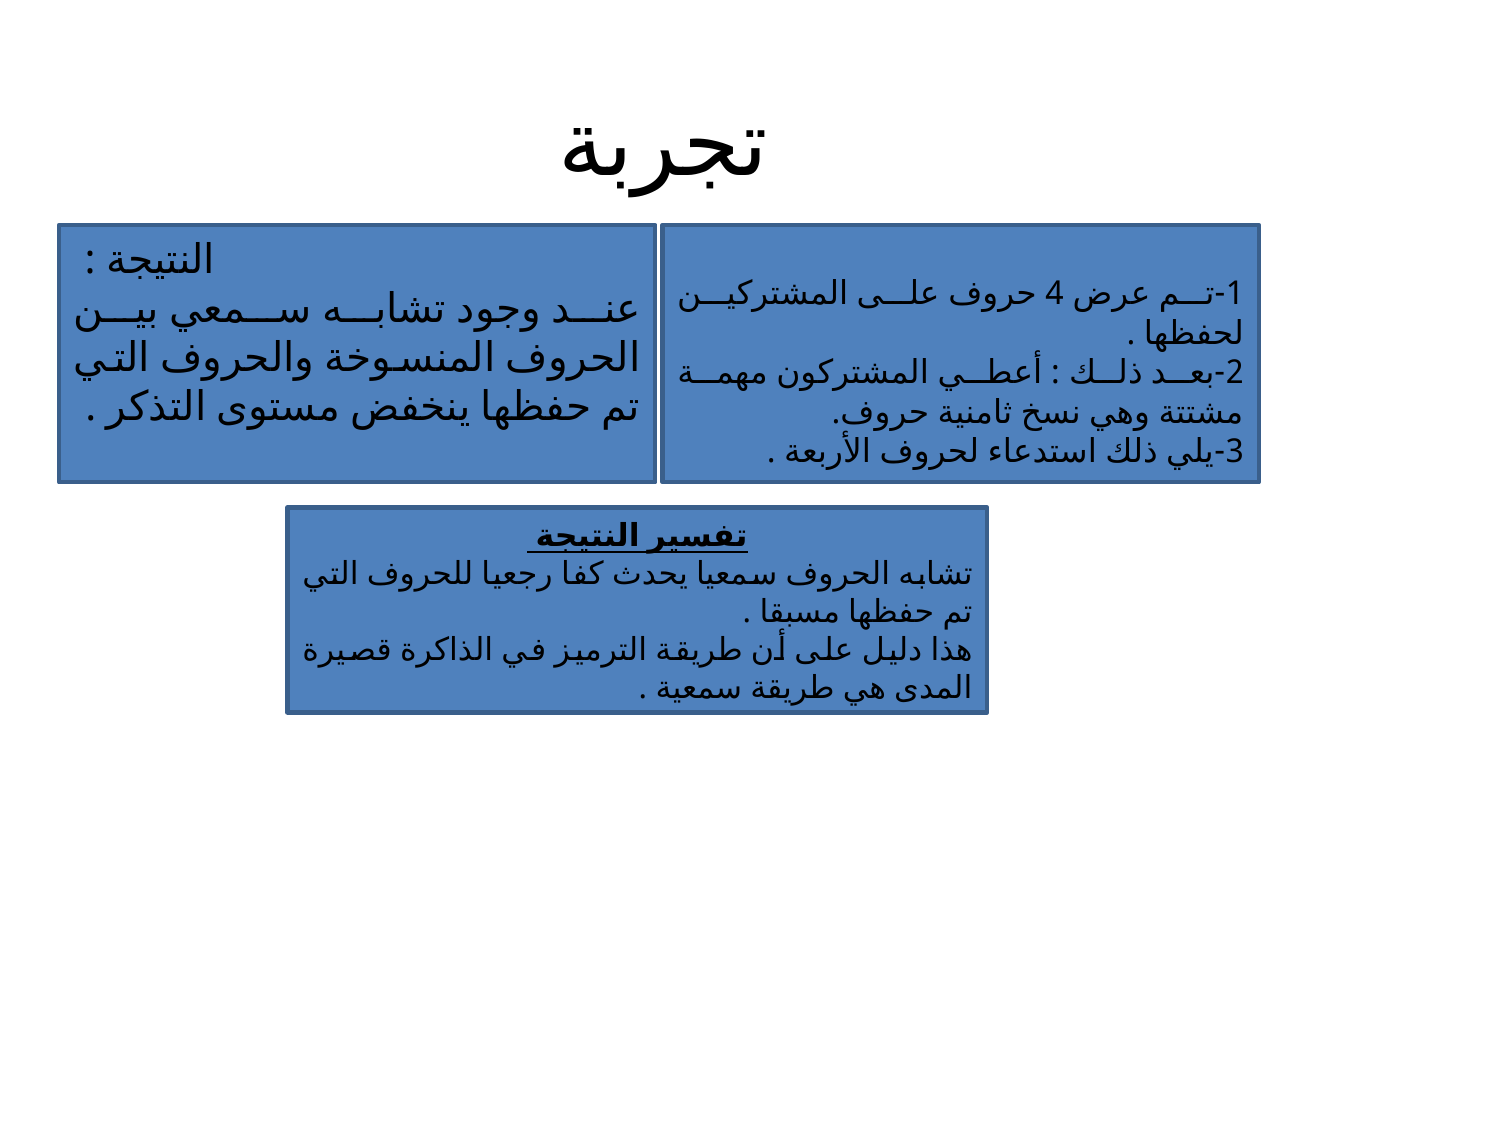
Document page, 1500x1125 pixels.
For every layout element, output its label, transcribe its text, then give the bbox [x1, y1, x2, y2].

text_box 1-تم عرض 4 حروف على المشتركين لحفظها . 2-بعد ذلك : أعطي المشتركون مهمة مشتتة وهي نسخ ثامنية حروف. 3-يلي ذلك استدعاء لحروف الأربعة . [660, 223, 1261, 484]
text_box تفسير النتيجة تشابه الحروف سمعيا يحدث كفا رجعيا للحروف التي تم حفظها مسبقا . هذا دليل على أن طريقة الترميز في الذاكرة قصيرة المدى هي طريقة سمعية . [285, 505, 989, 715]
text_box النتيجة : عند وجود تشابه سمعي بين الحروف المنسوخة والحروف التي تم حفظها ينخفض مستوى التذكر . [57, 223, 657, 484]
title تجربة [0, 45, 1350, 233]
